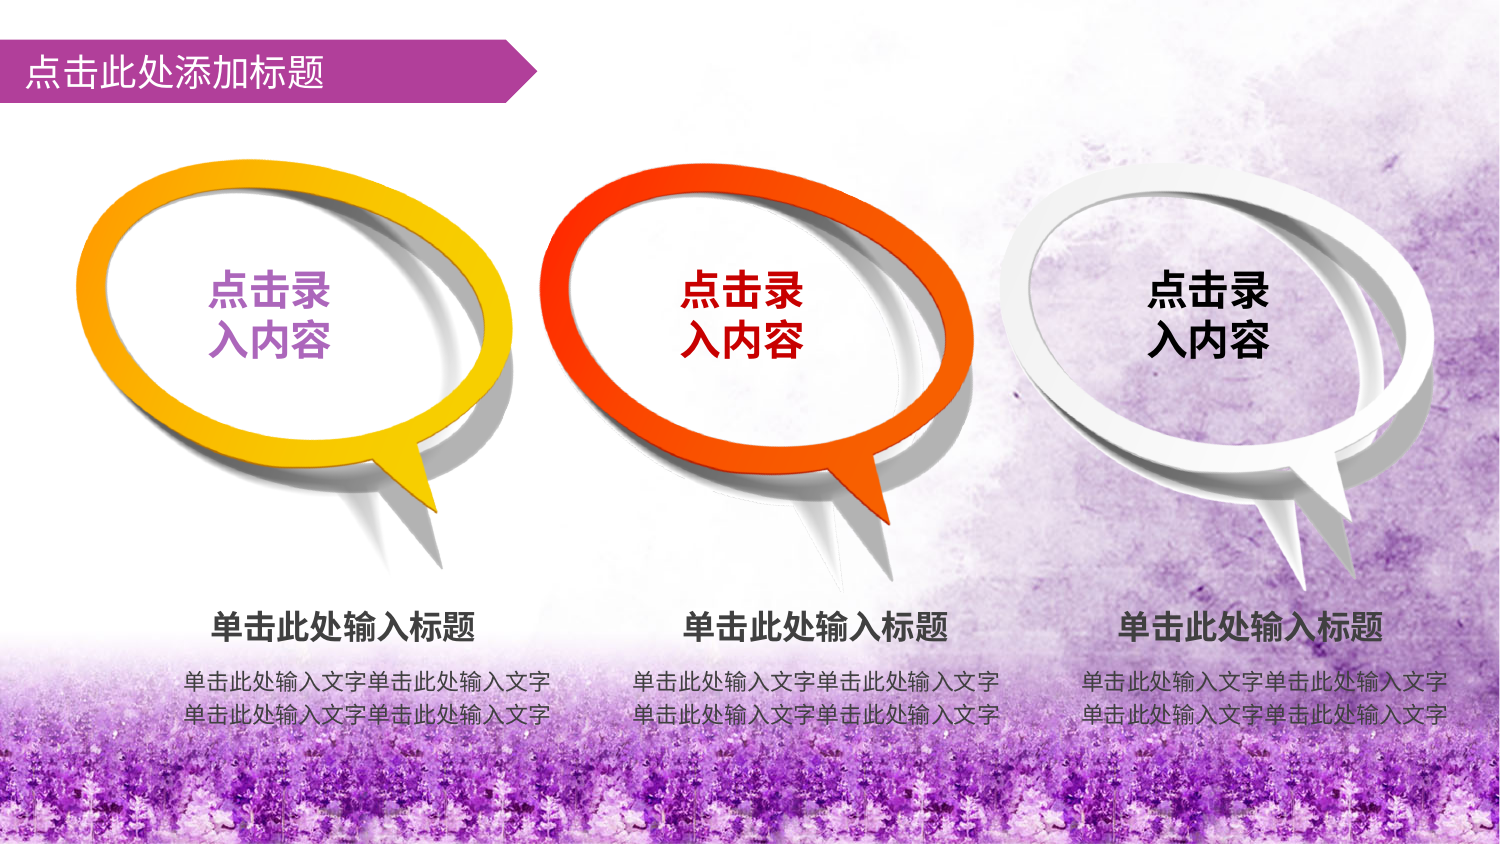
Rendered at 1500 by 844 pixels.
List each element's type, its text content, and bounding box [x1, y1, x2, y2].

text_box 单击此处输入文字单击此处输入文字 单击此处输入文字单击此处输入文字 [549, 654, 998, 769]
text_box 单击此处输入标题 [1045, 593, 1456, 653]
text_box 单击此处输入文字单击此处输入文字 单击此处输入文字单击此处输入文字 [100, 654, 549, 769]
text_box 单击此处输入标题 [138, 593, 549, 653]
text_box 单击此处输入文字单击此处输入文字 单击此处输入文字单击此处输入文字 [998, 654, 1500, 769]
picture [0, 0, 1500, 844]
text_box 单击此处输入标题 [610, 593, 1021, 653]
title 点击此处添加标题 [10, 36, 1360, 106]
